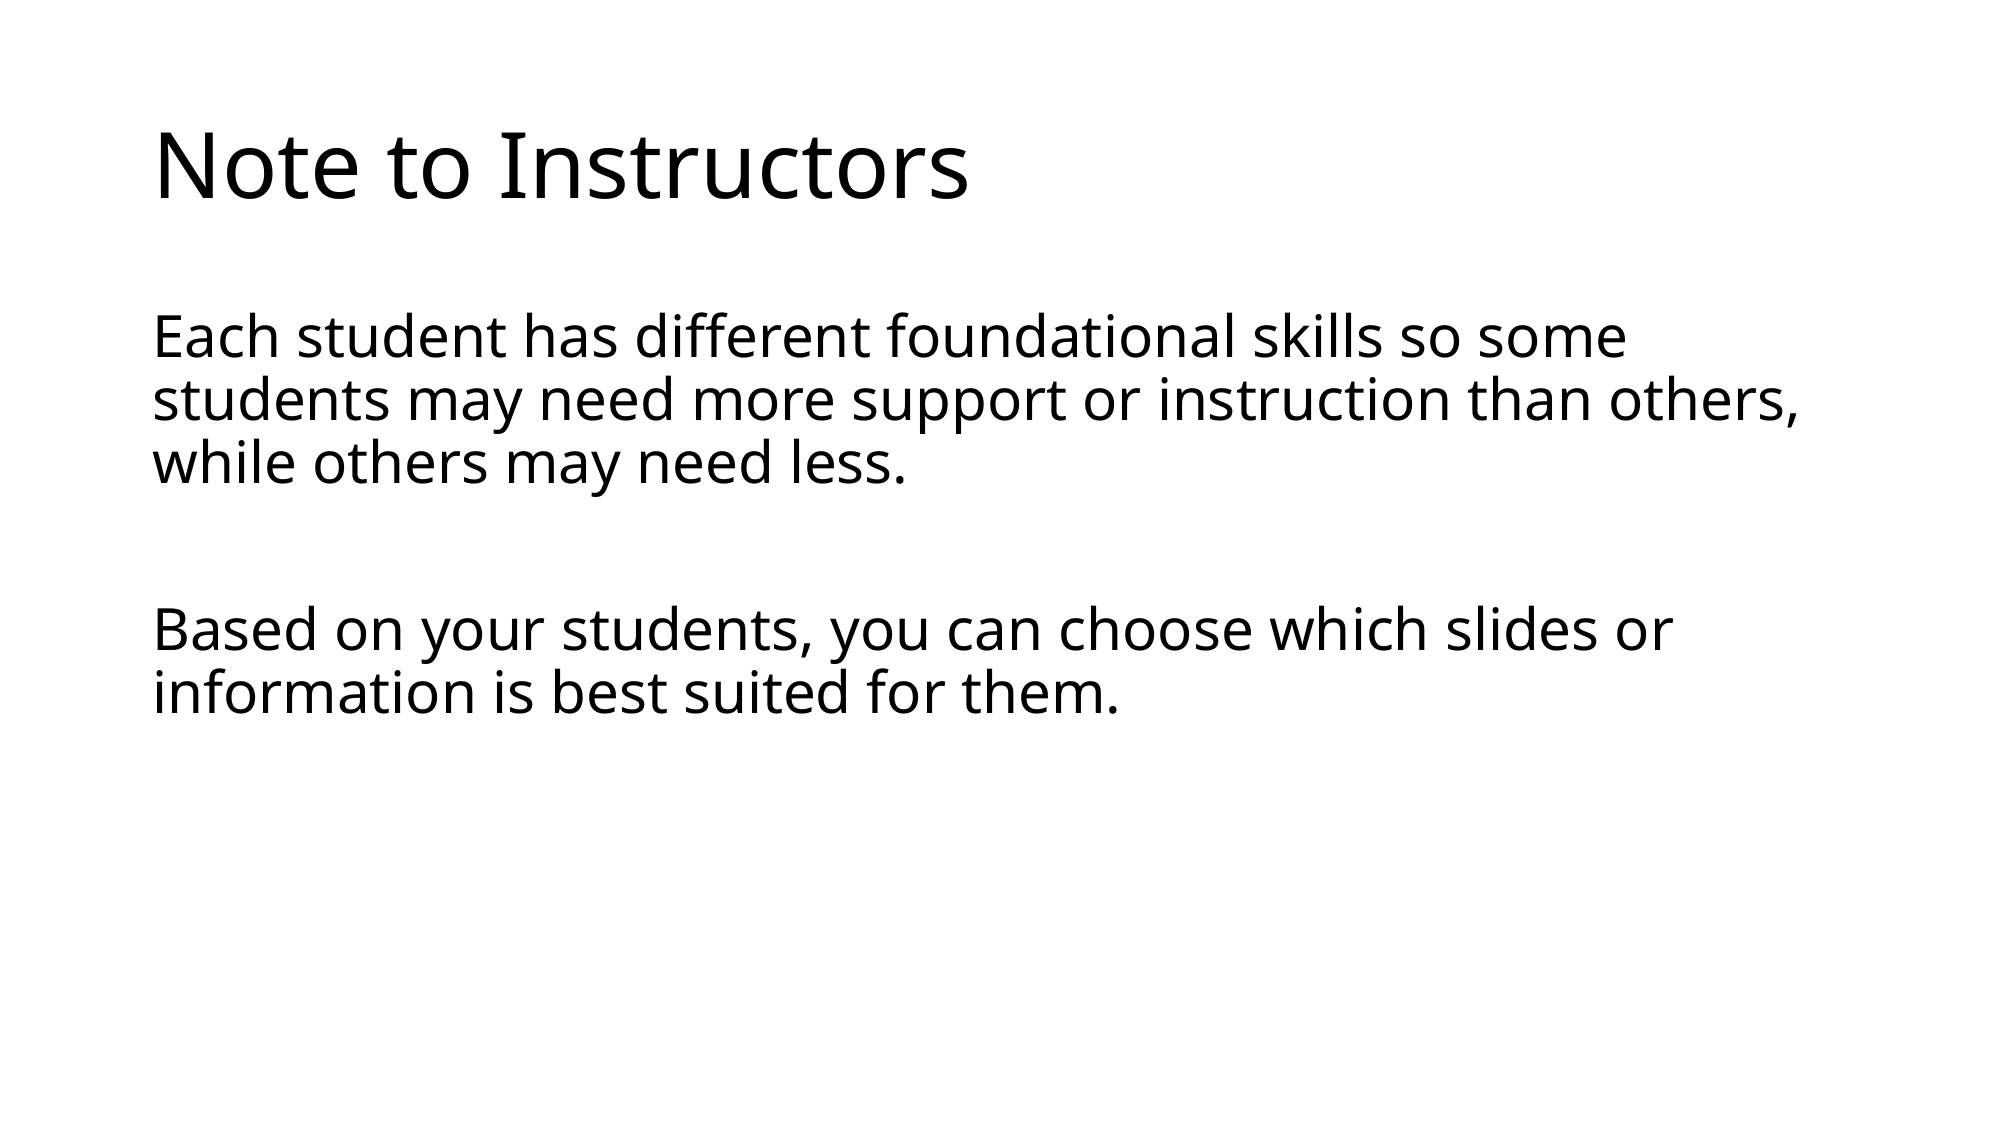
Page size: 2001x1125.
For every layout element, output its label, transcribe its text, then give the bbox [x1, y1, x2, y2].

title Note to Instructors [137, 59, 1863, 278]
list Each student has different foundational skills so some students may need more support or instruction than others, while others may need less. Based on your students, you can choose which slides or information is best suited for them. [137, 299, 1863, 1014]
